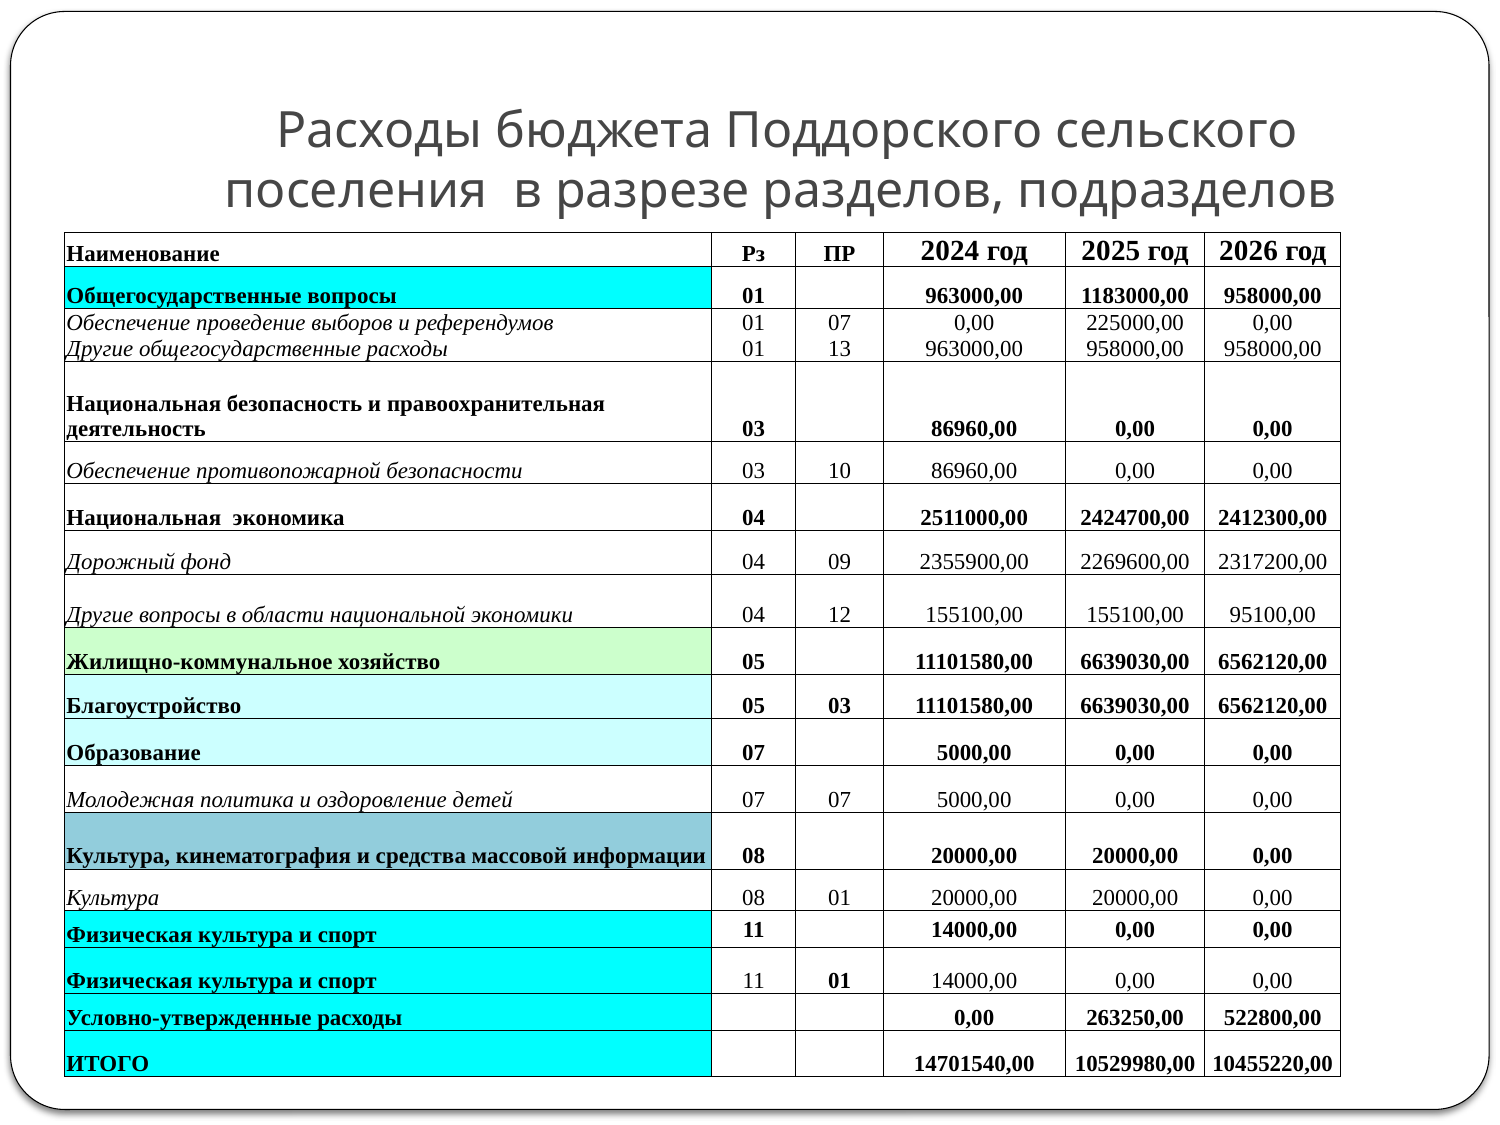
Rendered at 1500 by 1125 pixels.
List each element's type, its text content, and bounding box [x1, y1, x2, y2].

table_cell 0,00 [1066, 766, 1204, 812]
table_cell 0,00 [1205, 362, 1340, 441]
table_cell 20000,00 [1066, 813, 1204, 869]
table_cell [712, 994, 795, 1030]
table_cell 03 [712, 442, 795, 483]
table_cell [796, 484, 883, 530]
table_cell 958000,00 [1205, 267, 1340, 308]
table_cell 2317200,00 [1205, 531, 1340, 574]
table_cell 6562120,00 [1205, 675, 1340, 718]
table_cell 04 [712, 575, 795, 627]
table_cell 0,00 [1205, 911, 1340, 947]
table_cell 2511000,00 [884, 484, 1065, 530]
table_cell 01 [712, 267, 795, 308]
table_cell 07 [796, 766, 883, 812]
table_cell 10529980,00 [1066, 1031, 1204, 1076]
table_header 2025 год [1066, 233, 1204, 266]
table_cell Обеспечение проведение выборов и референдумов Другие общегосударственные расходы [65, 309, 711, 361]
table_cell [796, 911, 883, 947]
table_cell 6639030,00 [1066, 675, 1204, 718]
table_cell Дорожный фонд [65, 531, 711, 574]
table_cell [796, 1031, 883, 1076]
table_cell 86960,00 [884, 442, 1065, 483]
table_cell Национальная экономика [65, 484, 711, 530]
table_cell 04 [712, 484, 795, 530]
table_header Рз [712, 233, 795, 266]
table_cell 20000,00 [884, 870, 1065, 910]
table_cell 0,00 [1205, 813, 1340, 869]
table_cell 155100,00 [1066, 575, 1204, 627]
table_cell Образование [65, 719, 711, 765]
table_cell Общегосударственные вопросы [65, 267, 711, 308]
table_cell [712, 1031, 795, 1076]
table_cell 11 [712, 911, 795, 947]
table_cell [796, 267, 883, 308]
table_cell 86960,00 [884, 362, 1065, 441]
table_cell 2412300,00 [1205, 484, 1340, 530]
table_header 2026 год [1205, 233, 1340, 266]
table_cell Другие вопросы в области национальной экономики [65, 575, 711, 627]
table_cell Культура [65, 870, 711, 910]
table_cell 10455220,00 [1205, 1031, 1340, 1076]
table_cell 0,00 [884, 994, 1065, 1030]
table_cell 01 [796, 948, 883, 993]
table_cell 522800,00 [1205, 994, 1340, 1030]
table_cell 5000,00 [884, 719, 1065, 765]
table_cell [796, 628, 883, 674]
table_cell 225000,00 958000,00 [1066, 309, 1204, 361]
table_cell 263250,00 [1066, 994, 1204, 1030]
table_cell 0,00 [1066, 911, 1204, 947]
table_cell 2355900,00 [884, 531, 1065, 574]
table_cell Благоустройство [65, 675, 711, 718]
table_cell 07 [712, 719, 795, 765]
table_cell 01 [796, 870, 883, 910]
table_cell [796, 994, 883, 1030]
table_cell 07 [712, 766, 795, 812]
table_cell 20000,00 [1066, 870, 1204, 910]
table_cell Физическая культура и спорт [65, 948, 711, 993]
table_cell 14000,00 [884, 911, 1065, 947]
table_cell 0,00 [1066, 719, 1204, 765]
table_cell Физическая культура и спорт [65, 911, 711, 947]
table_header Наименование [65, 233, 711, 266]
table_cell 2269600,00 [1066, 531, 1204, 574]
table_cell 05 [712, 675, 795, 718]
table_cell 0,00 [1205, 719, 1340, 765]
table_cell 01 01 [712, 309, 795, 361]
table_cell 5000,00 [884, 766, 1065, 812]
table_cell 2424700,00 [1066, 484, 1204, 530]
table_cell 05 [712, 628, 795, 674]
table_cell 14701540,00 [884, 1031, 1065, 1076]
table_cell [796, 813, 883, 869]
table_cell 12 [796, 575, 883, 627]
table_cell Молодежная политика и оздоровление детей [65, 766, 711, 812]
table_cell 11 [712, 948, 795, 993]
table_cell 0,00 [1205, 948, 1340, 993]
table_cell Обеспечение противопожарной безопасности [65, 442, 711, 483]
table_cell 0,00 [1066, 442, 1204, 483]
table_cell [796, 719, 883, 765]
table_cell 09 [796, 531, 883, 574]
table_cell 0,00 [1066, 948, 1204, 993]
table_cell Национальная безопасность и правоохранительная деятельность [65, 362, 711, 441]
table_cell 0,00 [1205, 870, 1340, 910]
table_header 2024 год [884, 233, 1065, 266]
table_cell 6562120,00 [1205, 628, 1340, 674]
table_cell 1183000,00 [1066, 267, 1204, 308]
table_cell ИТОГО [65, 1031, 711, 1076]
table_cell 0,00 958000,00 [1205, 309, 1340, 361]
table_cell 963000,00 [884, 267, 1065, 308]
table_cell 0,00 963000,00 [884, 309, 1065, 361]
table_cell Жилищно-коммунальное хозяйство [65, 628, 711, 674]
title Расходы бюджета Поддорского сельского поселения в разрезе разделов, подразделов [150, 45, 1425, 233]
table_cell 20000,00 [884, 813, 1065, 869]
table_cell Культура, кинематография и средства массовой информации [65, 813, 711, 869]
table_cell 11101580,00 [884, 628, 1065, 674]
table_cell 14000,00 [884, 948, 1065, 993]
table_cell 07 13 [796, 309, 883, 361]
table_cell Условно-утвержденные расходы [65, 994, 711, 1030]
table_cell 04 [712, 531, 795, 574]
table_cell 11101580,00 [884, 675, 1065, 718]
table_cell 03 [712, 362, 795, 441]
table_cell 10 [796, 442, 883, 483]
table_cell 0,00 [1205, 766, 1340, 812]
table_cell 08 [712, 813, 795, 869]
table_cell 08 [712, 870, 795, 910]
table_cell 95100,00 [1205, 575, 1340, 627]
table_cell 03 [796, 675, 883, 718]
table_cell [796, 362, 883, 441]
table_cell 155100,00 [884, 575, 1065, 627]
table_header ПР [796, 233, 883, 266]
table_cell 0,00 [1066, 362, 1204, 441]
table_cell 0,00 [1205, 442, 1340, 483]
table_cell 6639030,00 [1066, 628, 1204, 674]
